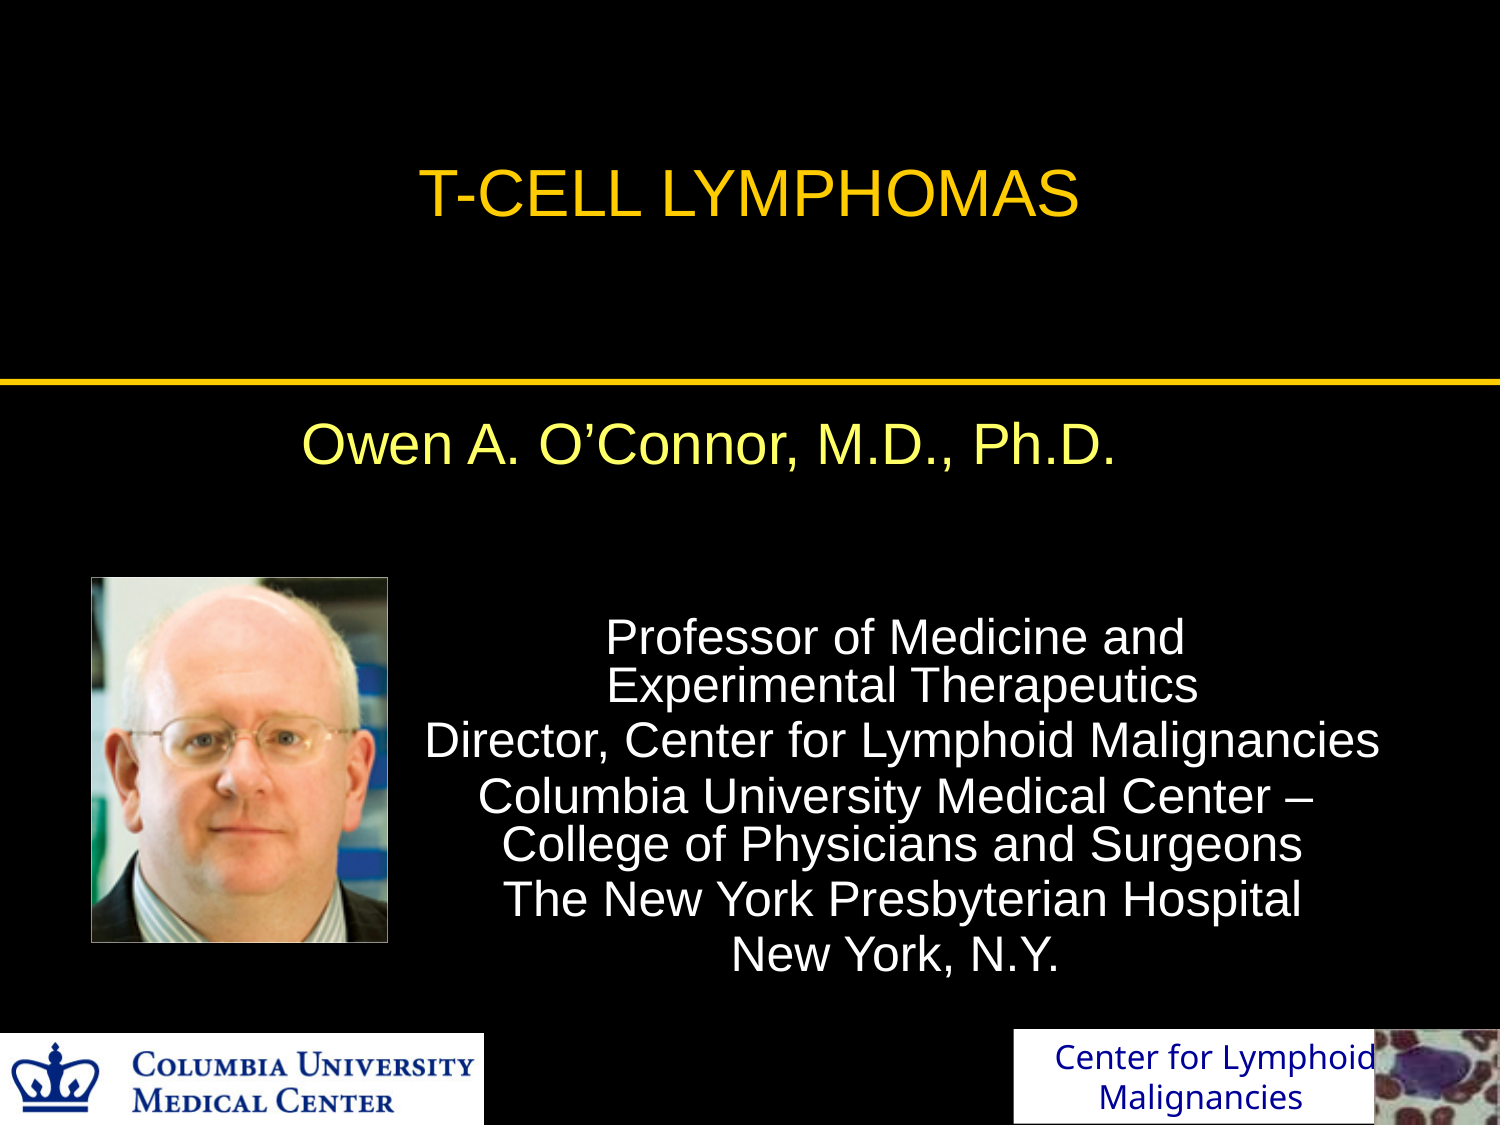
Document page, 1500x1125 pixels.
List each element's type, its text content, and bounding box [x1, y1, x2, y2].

title T-Cell Lymphomas [39, 121, 1461, 239]
text_box Owen A. O’Connor, M.D., Ph.D. [239, 398, 1181, 484]
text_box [1013, 1028, 1500, 1125]
picture [91, 577, 388, 943]
subtitle Professor of Medicine and Experimental Therapeutics Director, Center for Lymphoid Malignancies Columbia University Medical Center – College of Physicians and Surgeons The New York Presbyterian Hospital New York, N.Y. [343, 540, 1462, 971]
picture [0, 1033, 484, 1125]
